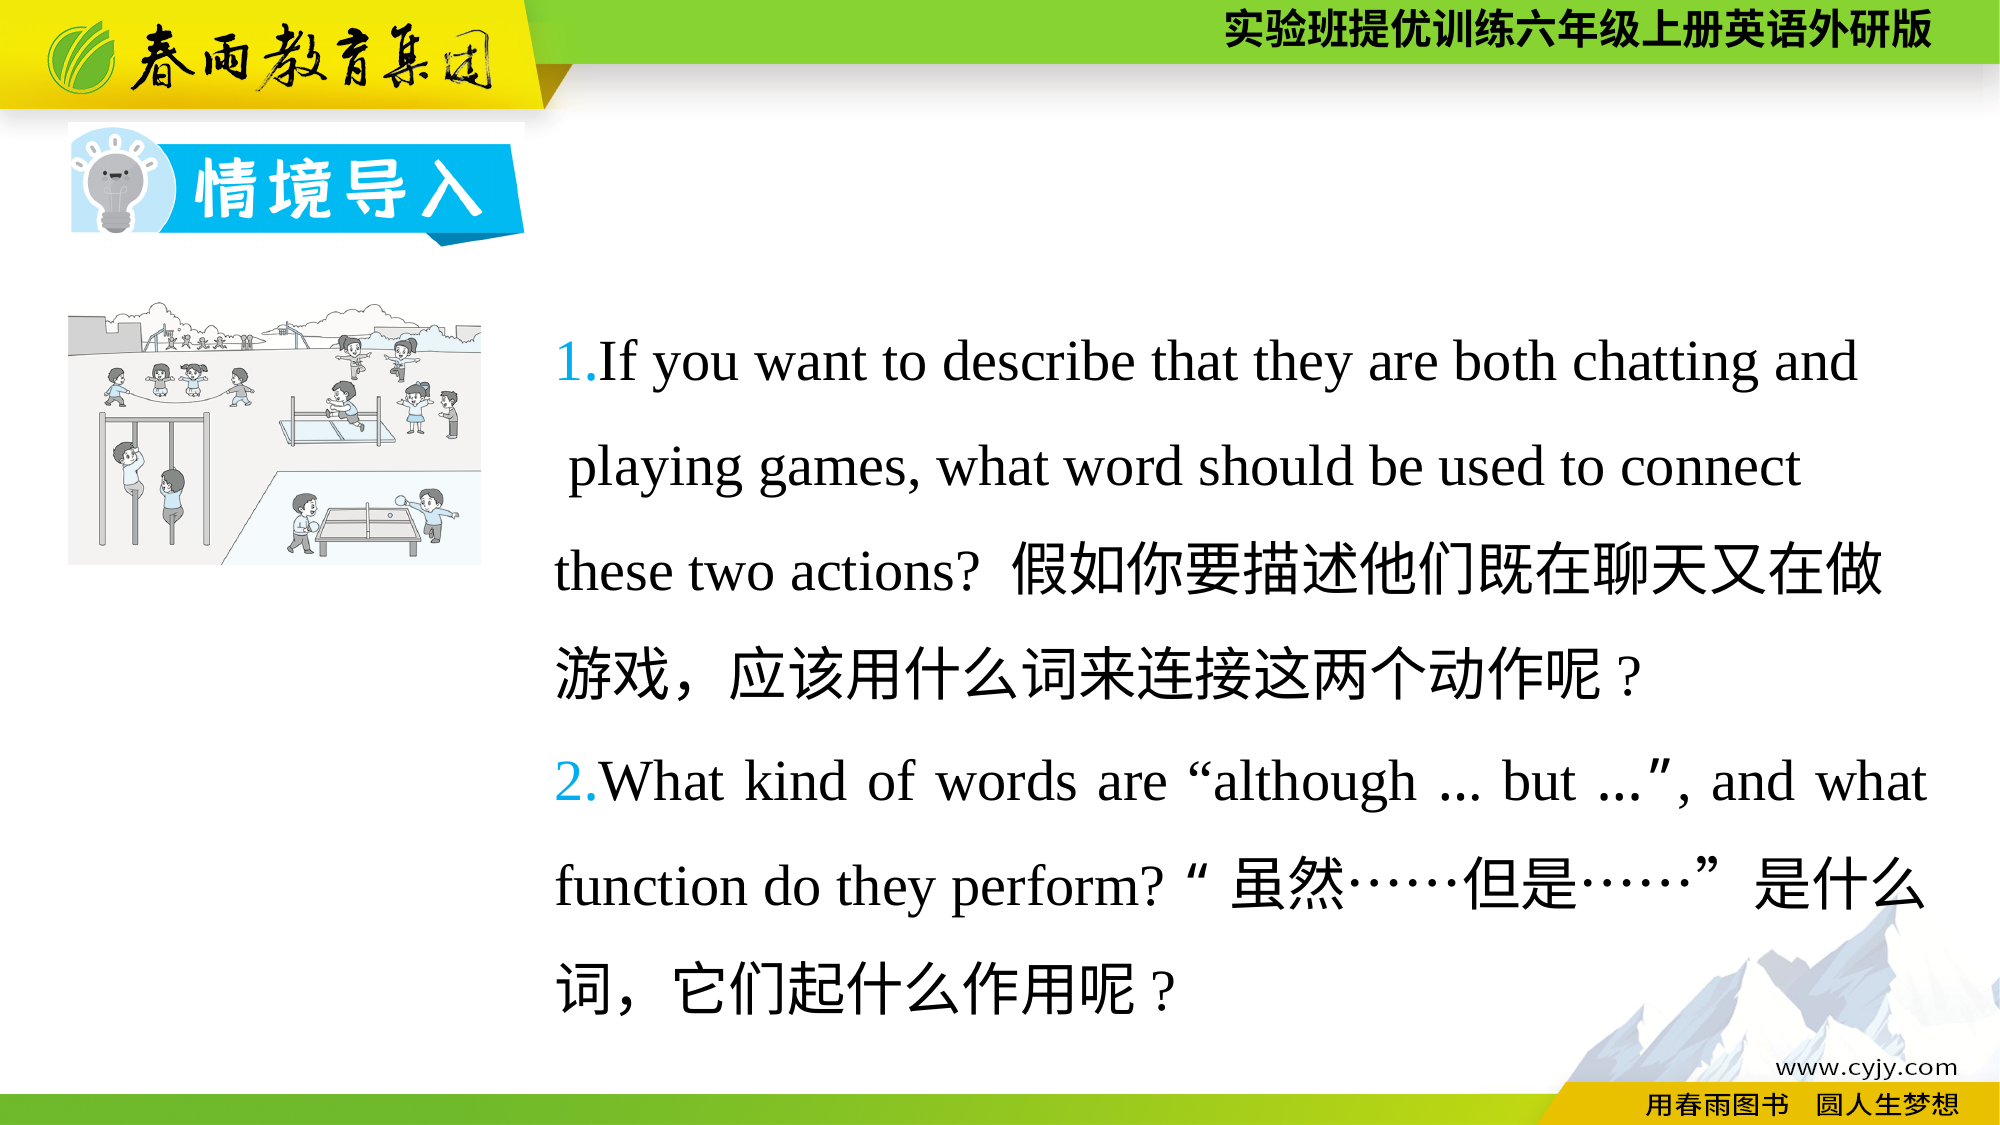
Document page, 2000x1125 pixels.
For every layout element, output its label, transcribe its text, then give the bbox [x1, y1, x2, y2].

picture [0, 0, 2000, 1125]
list 1.If you want to describe that they are both chatting and playing games, what word should be used to connect these two actions? 假如你要描述他们既在聊天又在做 游戏，应该用什么词来连接这两个动作呢? 2.What kind of words are “although ... but ...”, and what function do they perform? “虽然……但是……”是什么词，它们起什么作用呢? [539, 280, 1944, 1024]
